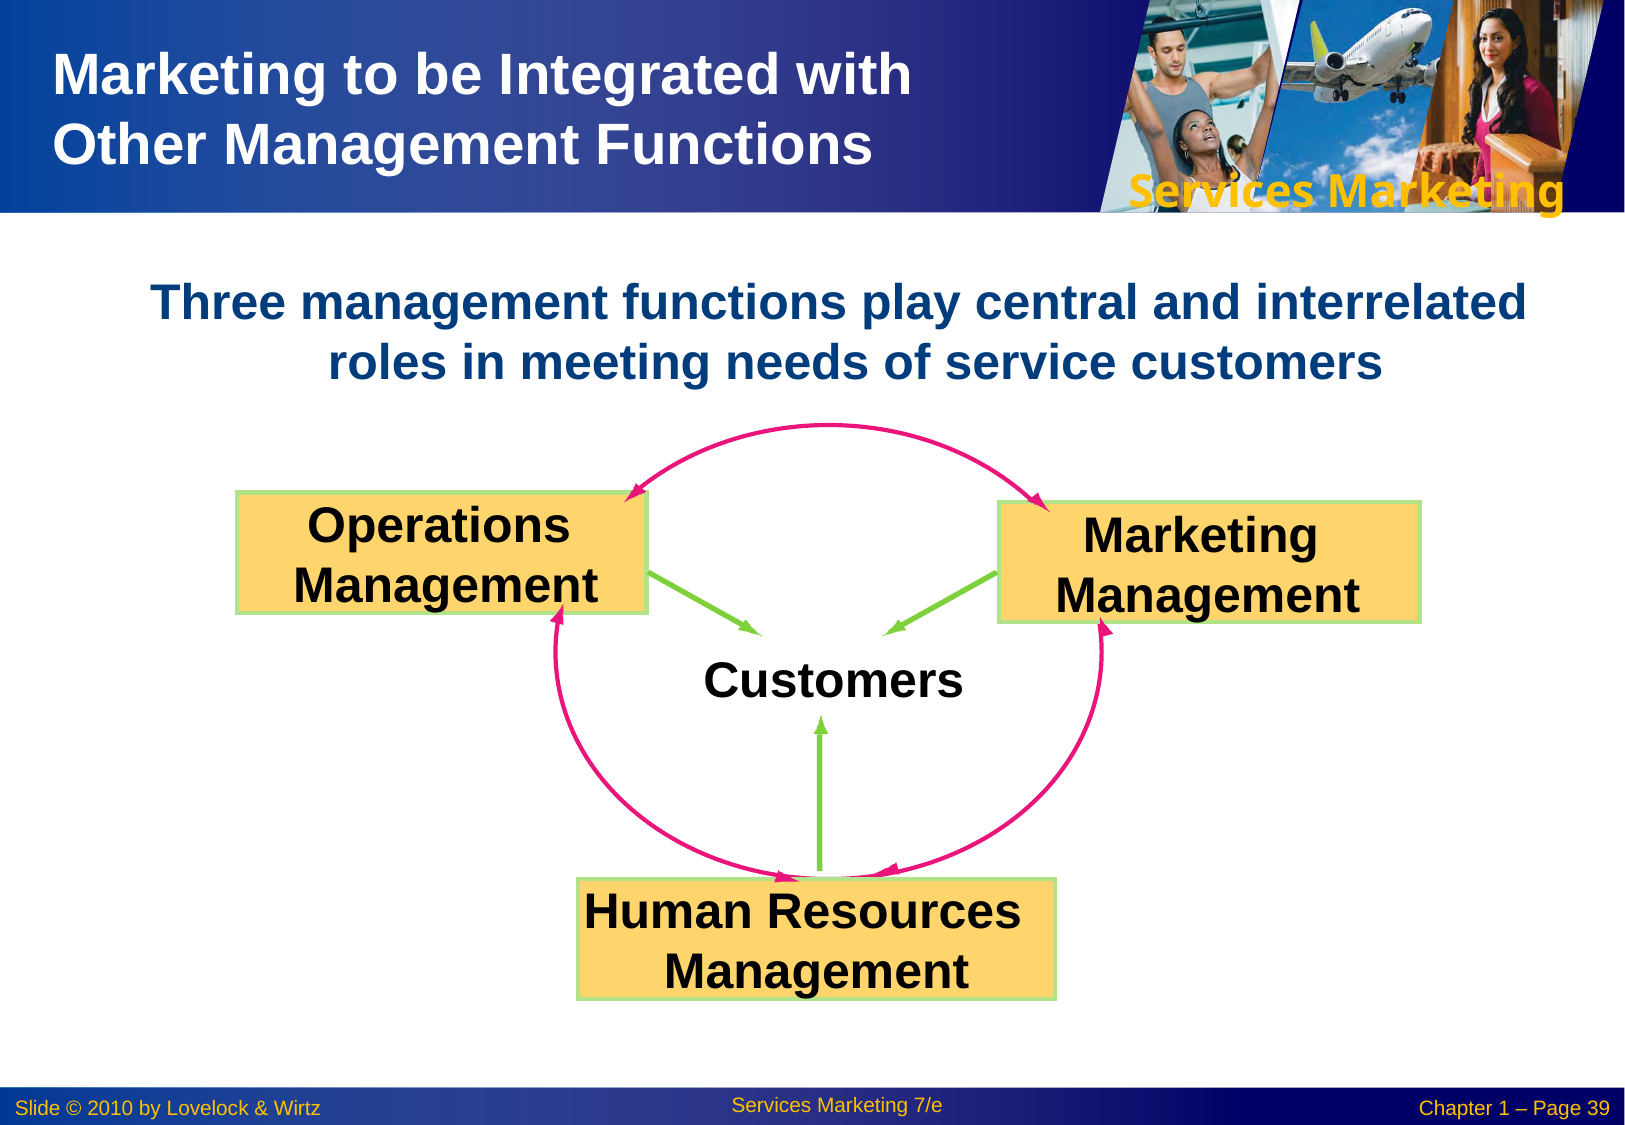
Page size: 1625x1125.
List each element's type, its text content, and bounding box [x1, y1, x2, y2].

title Marketing to be Integrated with Other Management Functions [36, 37, 1088, 176]
picture [1100, 0, 1604, 213]
picture [1546, 187, 1556, 202]
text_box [236, 424, 1420, 1001]
picture [1162, 186, 1172, 192]
list Three management functions play central and interrelated roles in meeting needs of service customers [49, 261, 1588, 1051]
